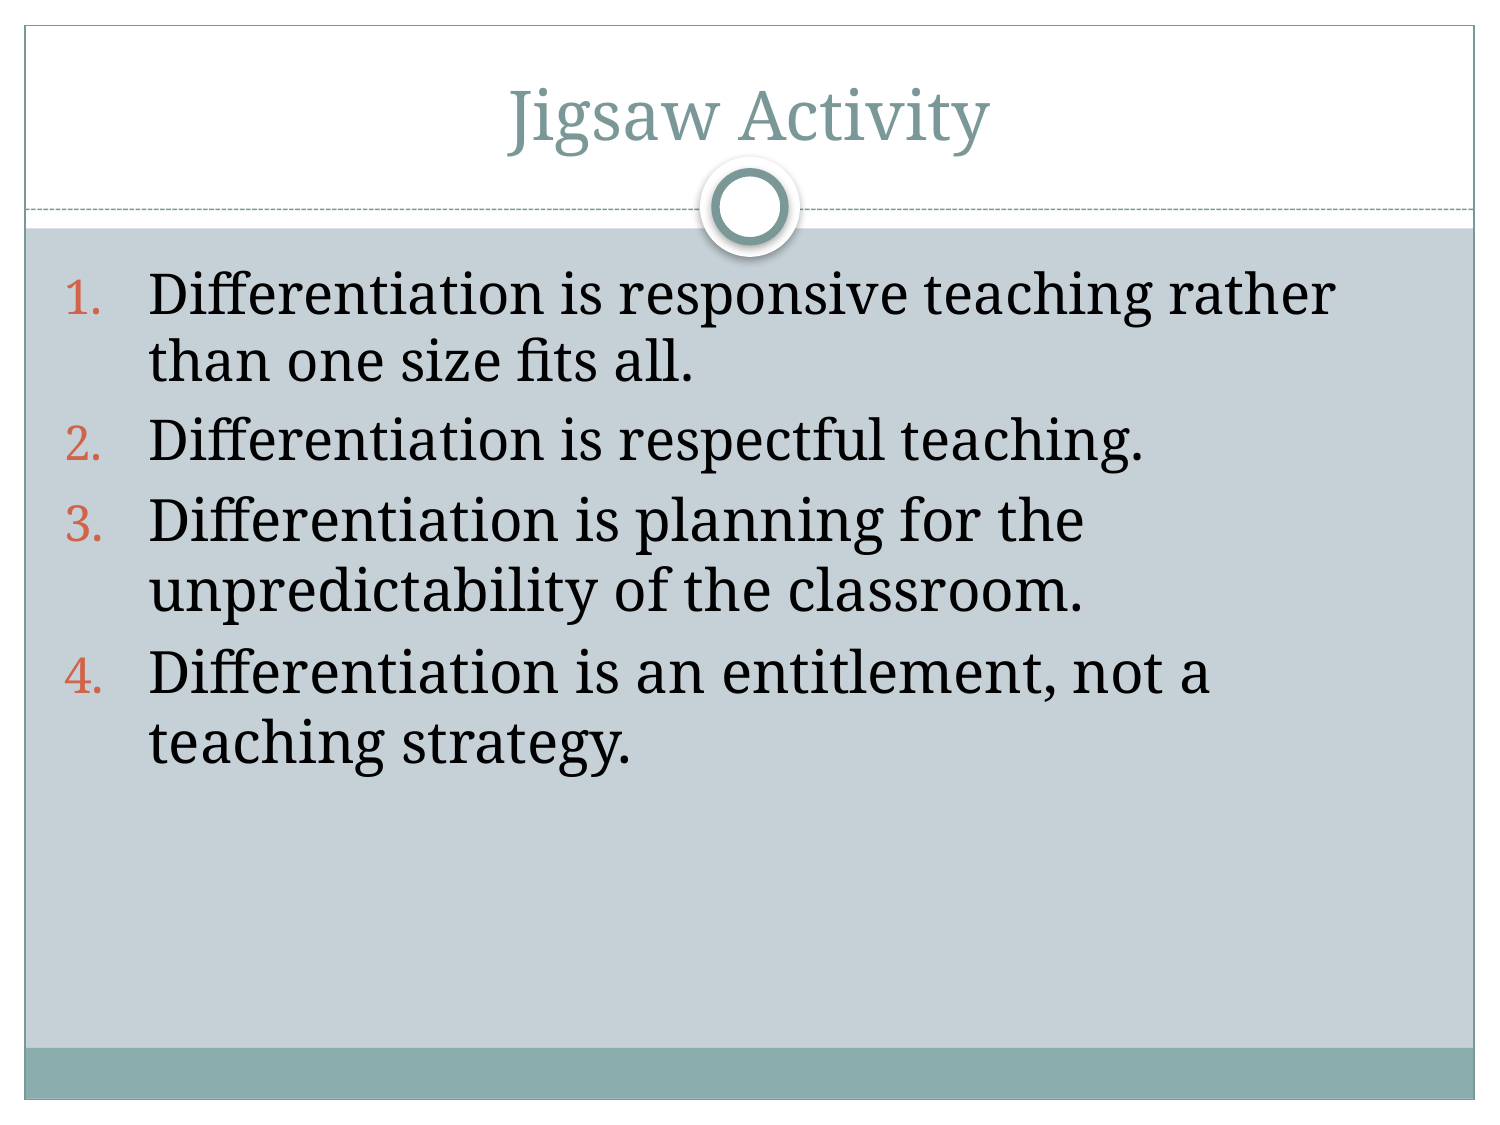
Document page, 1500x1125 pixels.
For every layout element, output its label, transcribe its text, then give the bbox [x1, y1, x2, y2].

title Jigsaw Activity [49, 37, 1450, 162]
list Differentiation is responsive teaching rather than one size fits all. Differentiation is respectful teaching. Differentiation is planning for the unpredictability of the classroom. Differentiation is an entitlement, not a teaching strategy. [49, 250, 1445, 1001]
